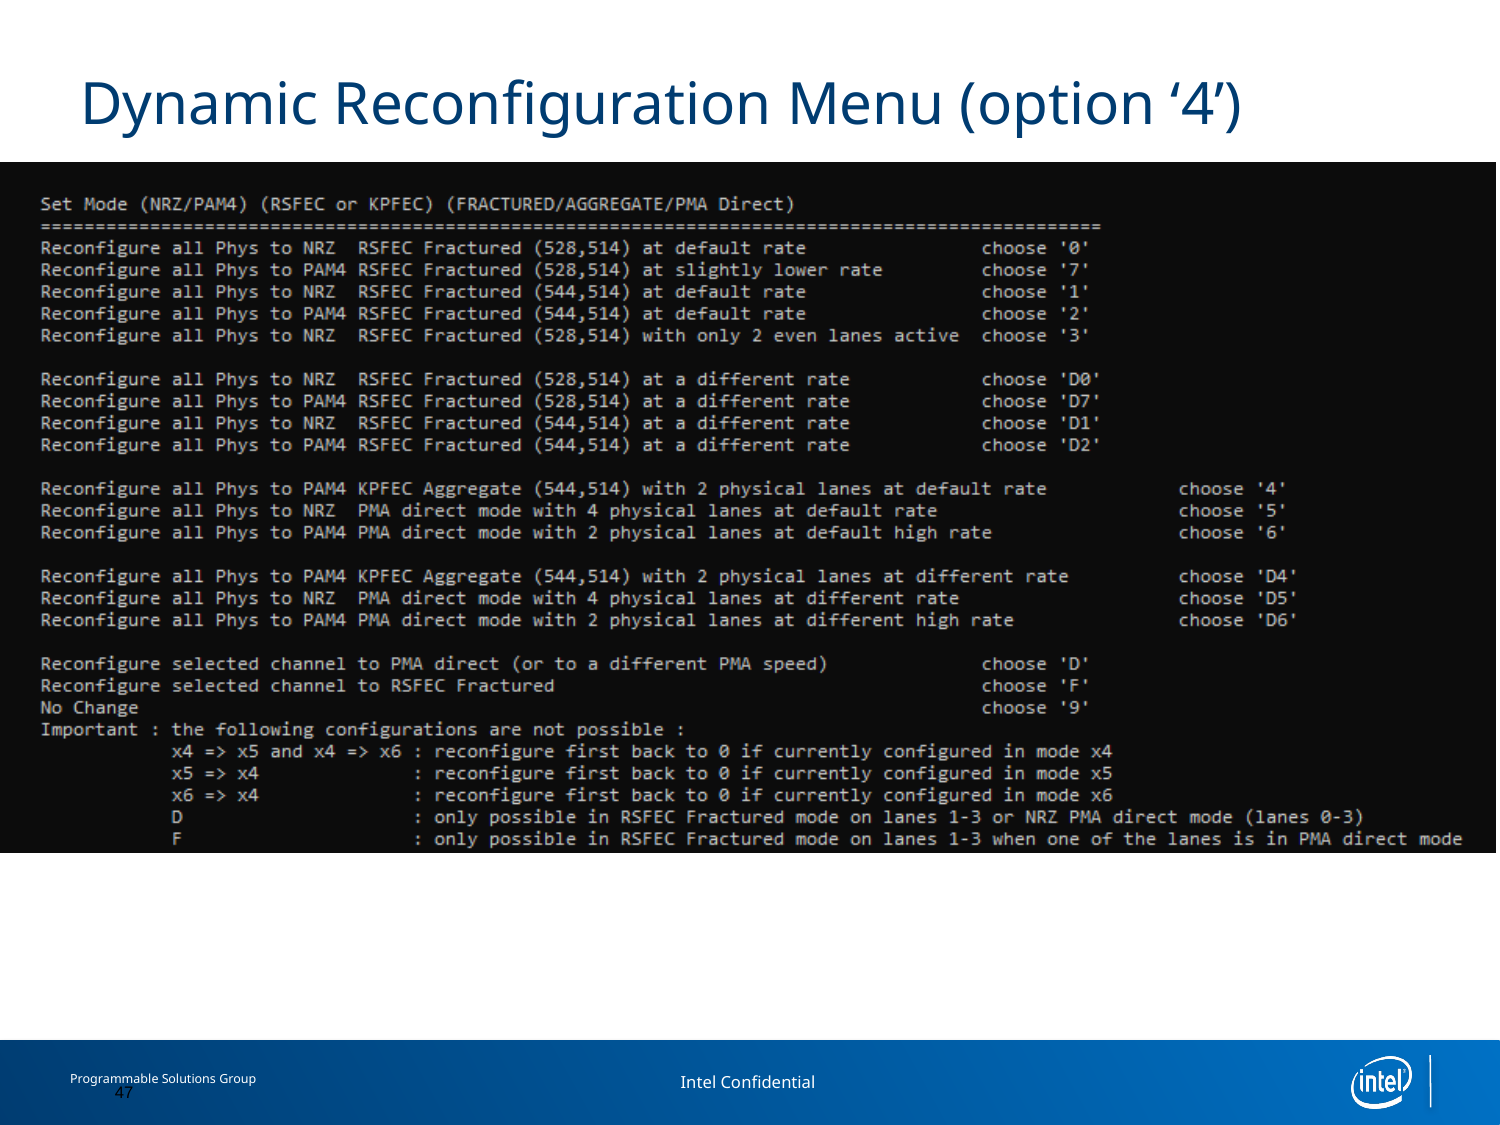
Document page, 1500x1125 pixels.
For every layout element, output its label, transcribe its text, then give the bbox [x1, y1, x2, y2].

slide_number 47 [19, 1069, 134, 1116]
picture [1351, 1056, 1412, 1109]
title Dynamic Reconfiguration Menu (option ‘4’) [80, 65, 1442, 160]
picture [0, 162, 1496, 854]
